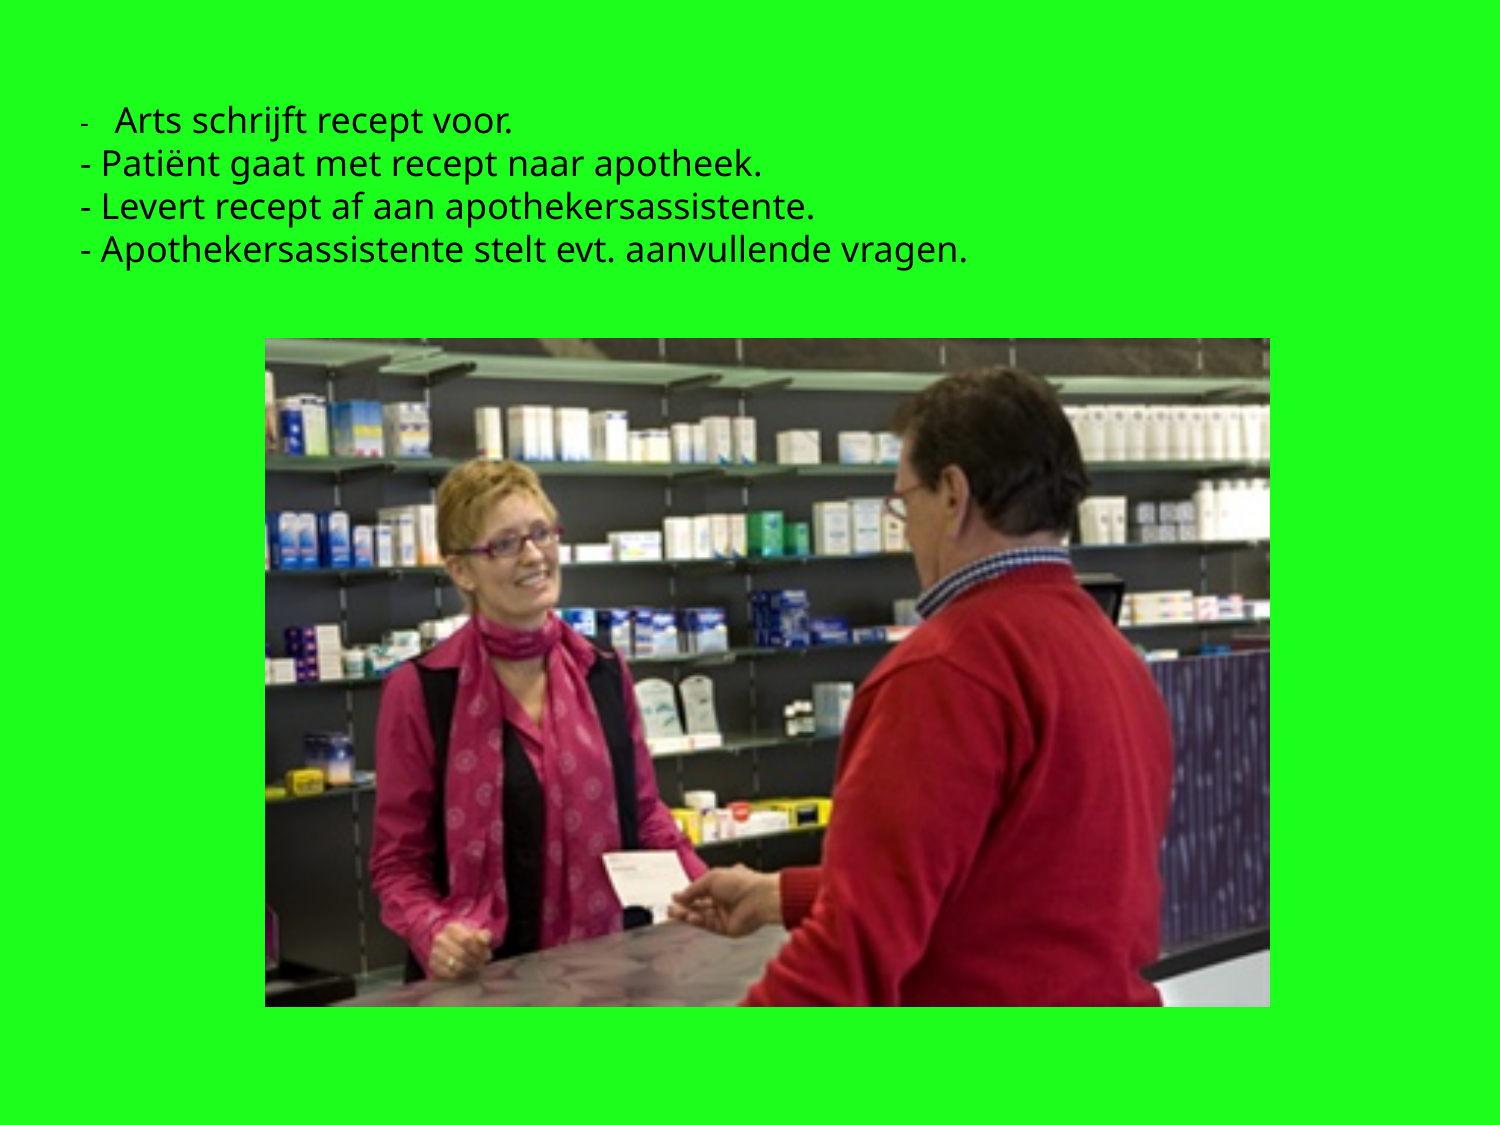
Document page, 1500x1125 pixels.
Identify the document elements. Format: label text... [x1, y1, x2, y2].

title - Arts schrijft recept voor. - Patiënt gaat met recept naar apotheek. - Levert recept af aan apothekersassistente. - Apothekersassistente stelt evt. aanvullende vragen. [64, 90, 1415, 278]
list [265, 337, 1271, 1007]
